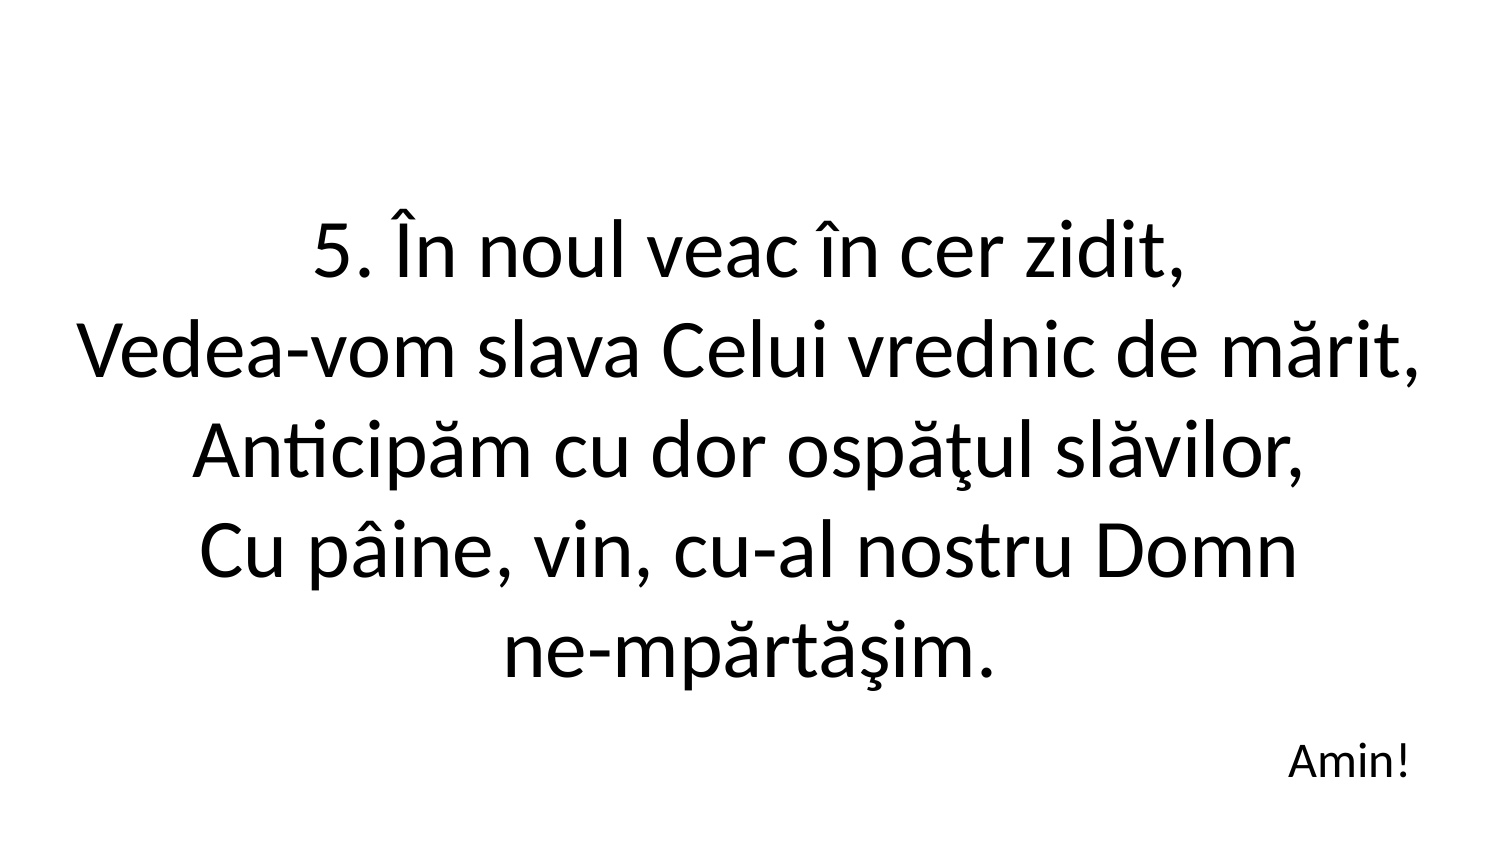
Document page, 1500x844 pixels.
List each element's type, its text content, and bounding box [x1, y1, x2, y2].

text_box 5. În noul veac în cer zidit, Vedea-vom slava Celui vrednic de mărit, Anticipăm cu dor ospăţul slăvilor, Cu pâine, vin, cu-al nostru Domn ne-mpărtăşim. [61, 142, 1439, 702]
text_box Amin! [1273, 674, 1427, 795]
